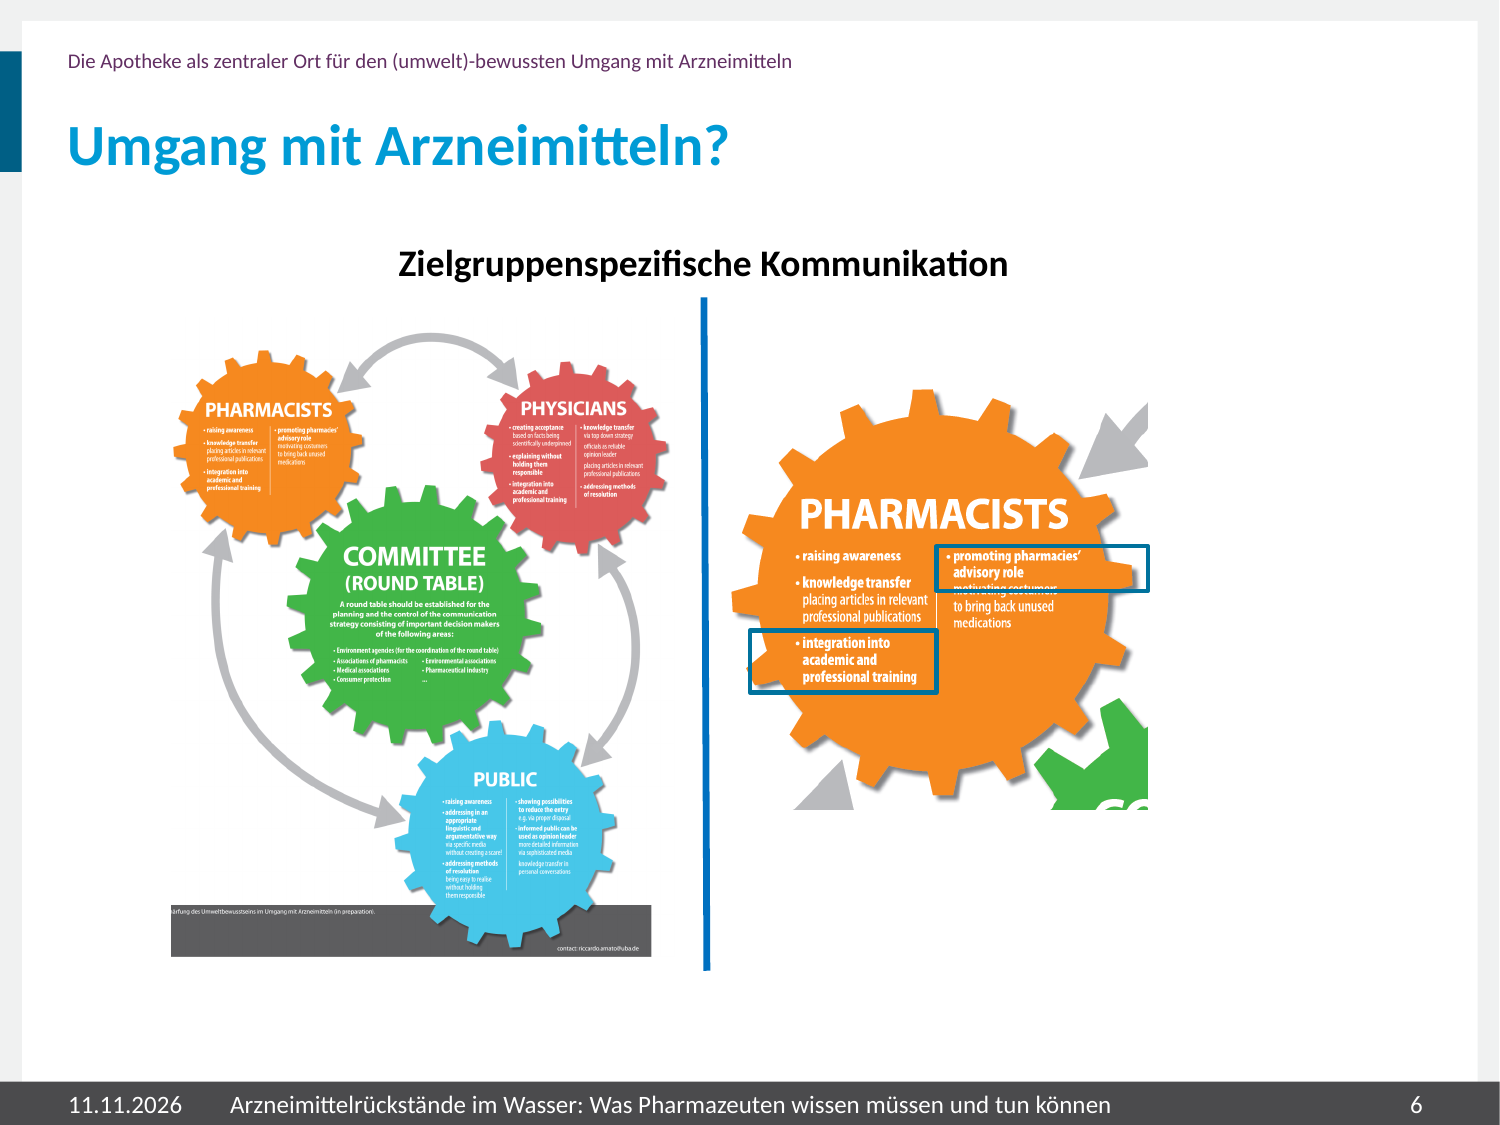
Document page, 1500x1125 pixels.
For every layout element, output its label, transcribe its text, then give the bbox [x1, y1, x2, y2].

slide_number 6 [1331, 1082, 1423, 1125]
list Die Apotheke als zentraler Ort für den (umwelt)-bewussten Umgang mit Arzneimitteln [67, 47, 1415, 85]
title Umgang mit Arzneimitteln? [67, 77, 1418, 178]
text_box Zielgruppenspezifische Kommunikation [383, 231, 1058, 292]
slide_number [68, 1082, 230, 1125]
footer Arzneimittelrückstände im Wasser: Was Pharmazeuten wissen müssen und tun können [230, 1082, 1223, 1125]
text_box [170, 297, 1149, 971]
